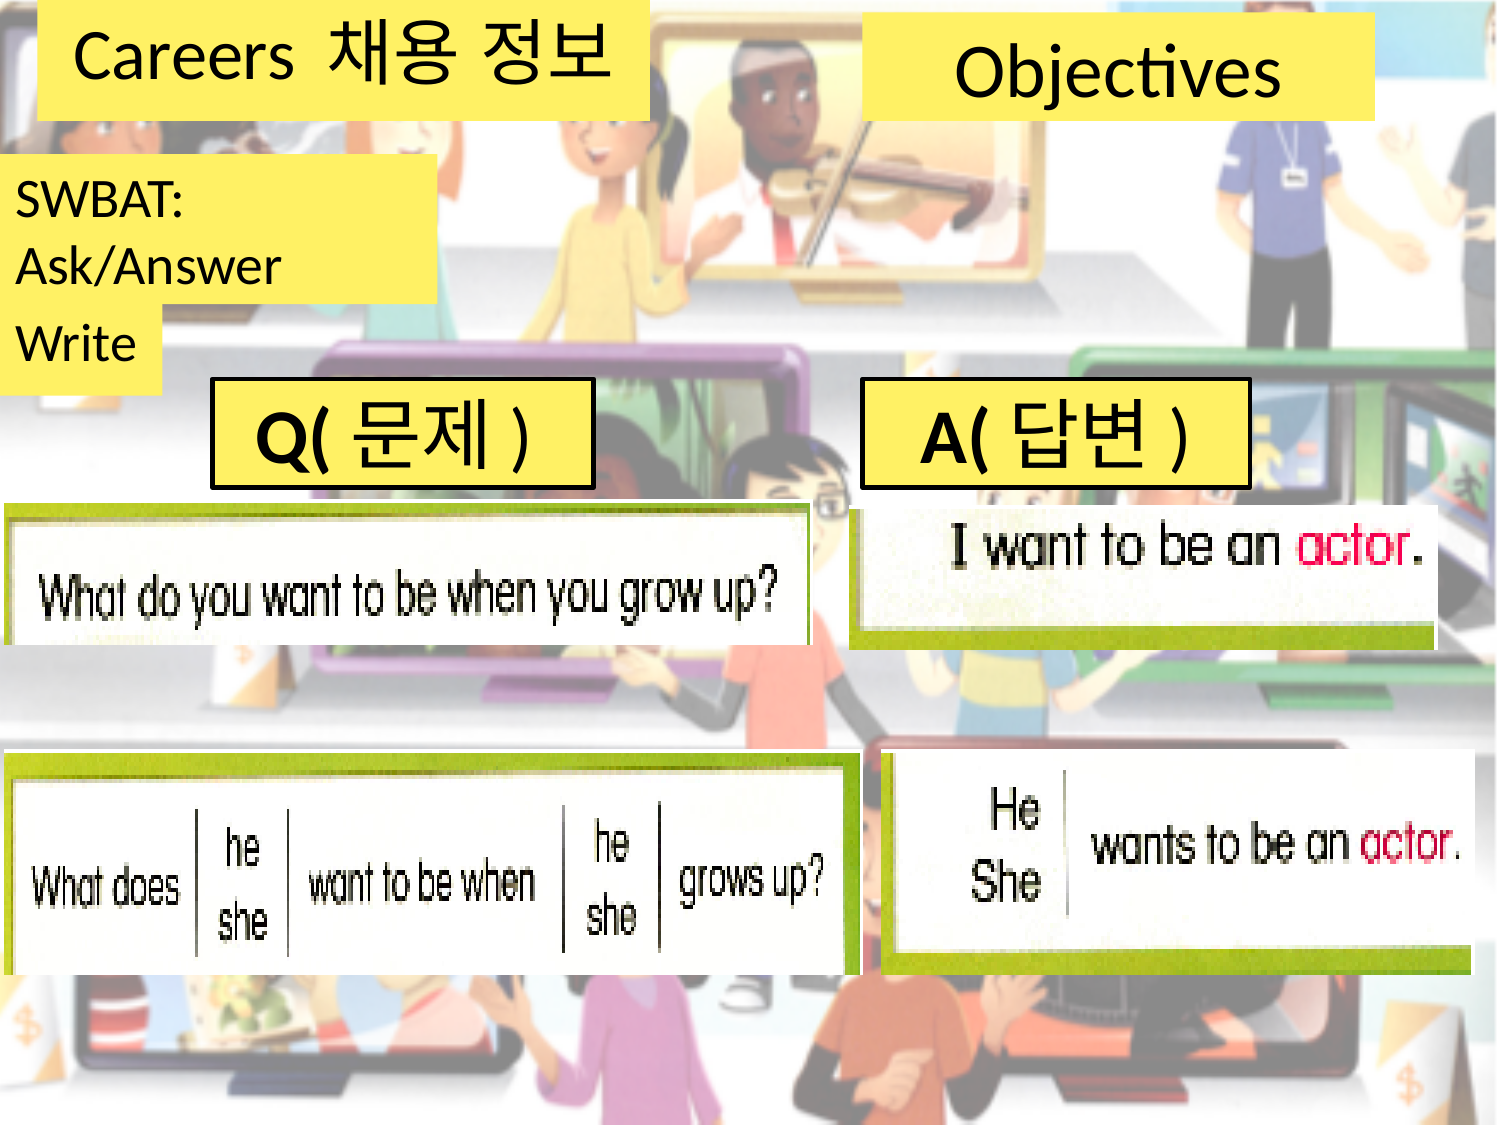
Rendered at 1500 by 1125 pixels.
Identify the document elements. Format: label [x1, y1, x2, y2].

text_box [3, 499, 1438, 651]
picture [0, 0, 1500, 1125]
text_box [3, 749, 1476, 976]
